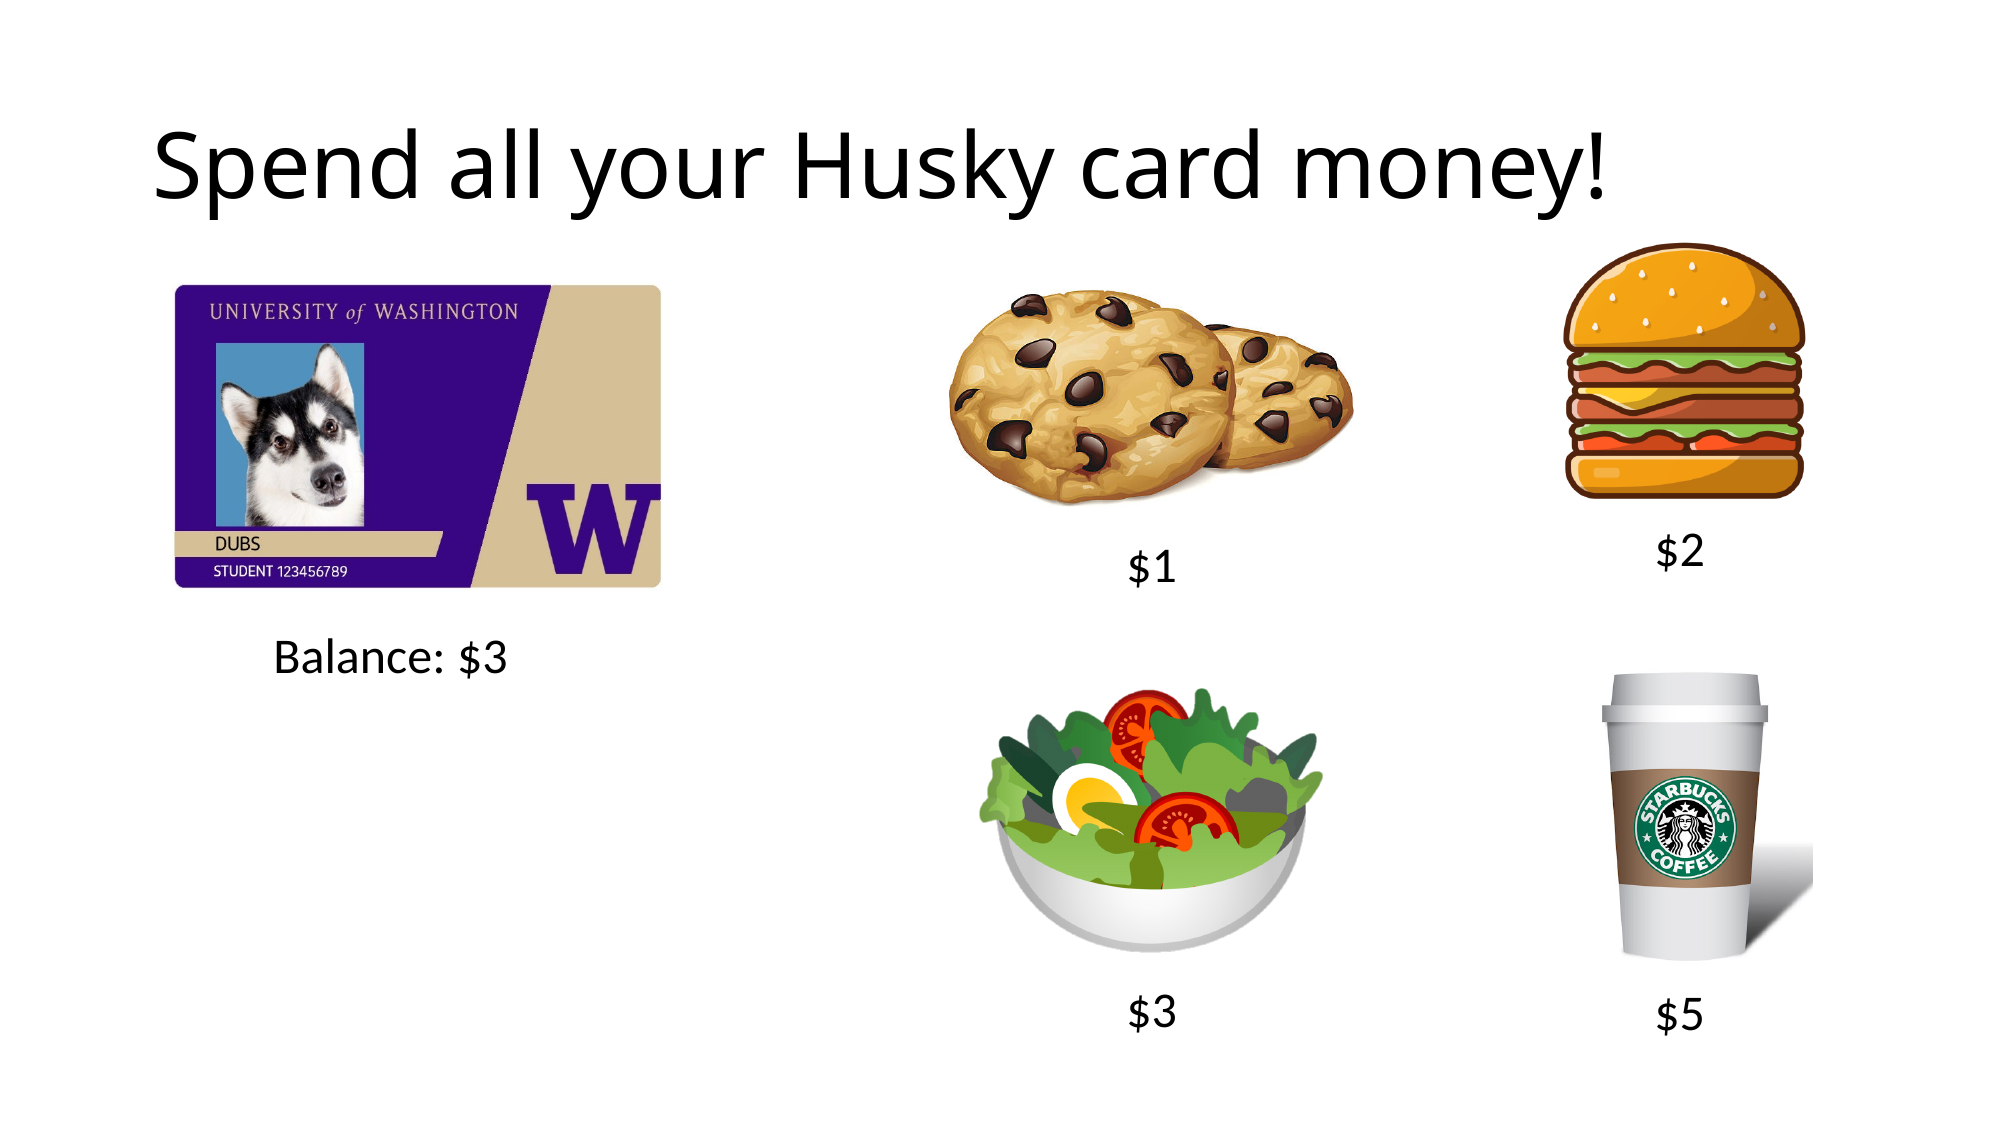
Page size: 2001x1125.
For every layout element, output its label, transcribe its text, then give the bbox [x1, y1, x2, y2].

picture [161, 271, 674, 601]
picture [973, 670, 1329, 971]
text_box $2 [1639, 509, 1951, 585]
title Spend all your Husky card money! [137, 59, 1863, 278]
text_box $5 [1639, 973, 1951, 1048]
text_box Balance: $3 [258, 615, 744, 691]
picture [1540, 234, 1822, 507]
picture [949, 289, 1354, 507]
text_box $1 [1111, 525, 1423, 600]
text_box $3 [1111, 970, 1423, 1046]
picture [1559, 653, 1813, 974]
